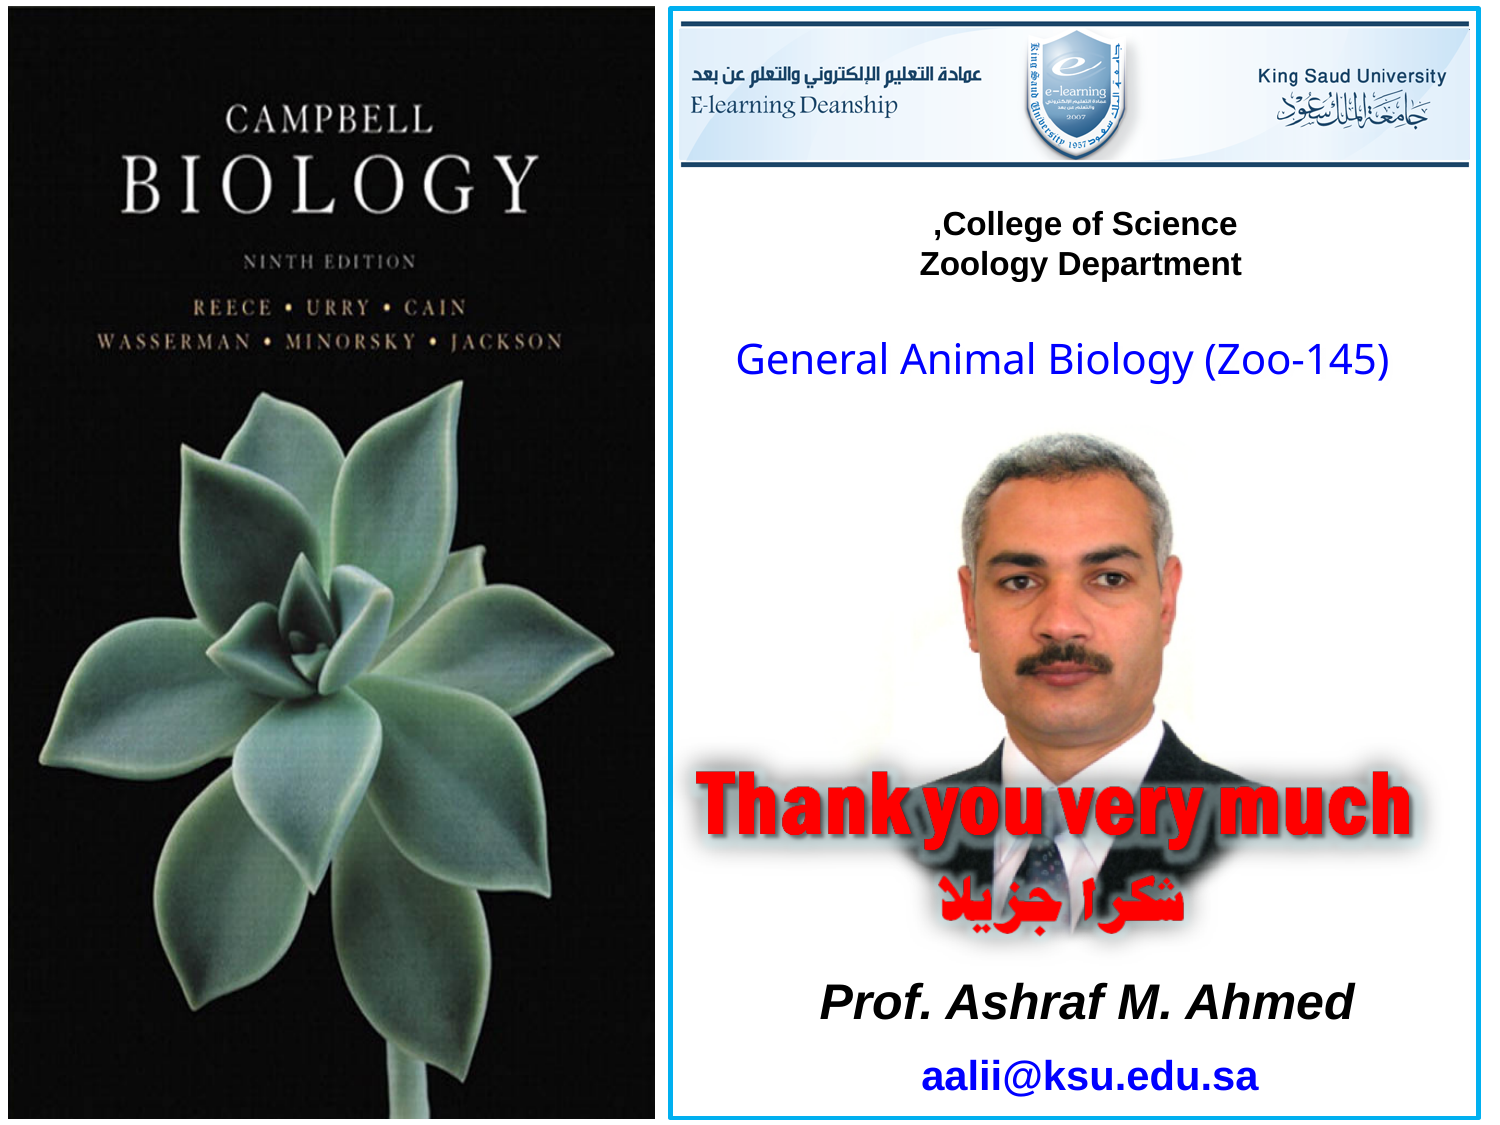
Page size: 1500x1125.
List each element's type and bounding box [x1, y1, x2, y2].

text_box [670, 8, 1480, 1119]
picture [7, 6, 656, 1120]
picture [678, 762, 1424, 957]
